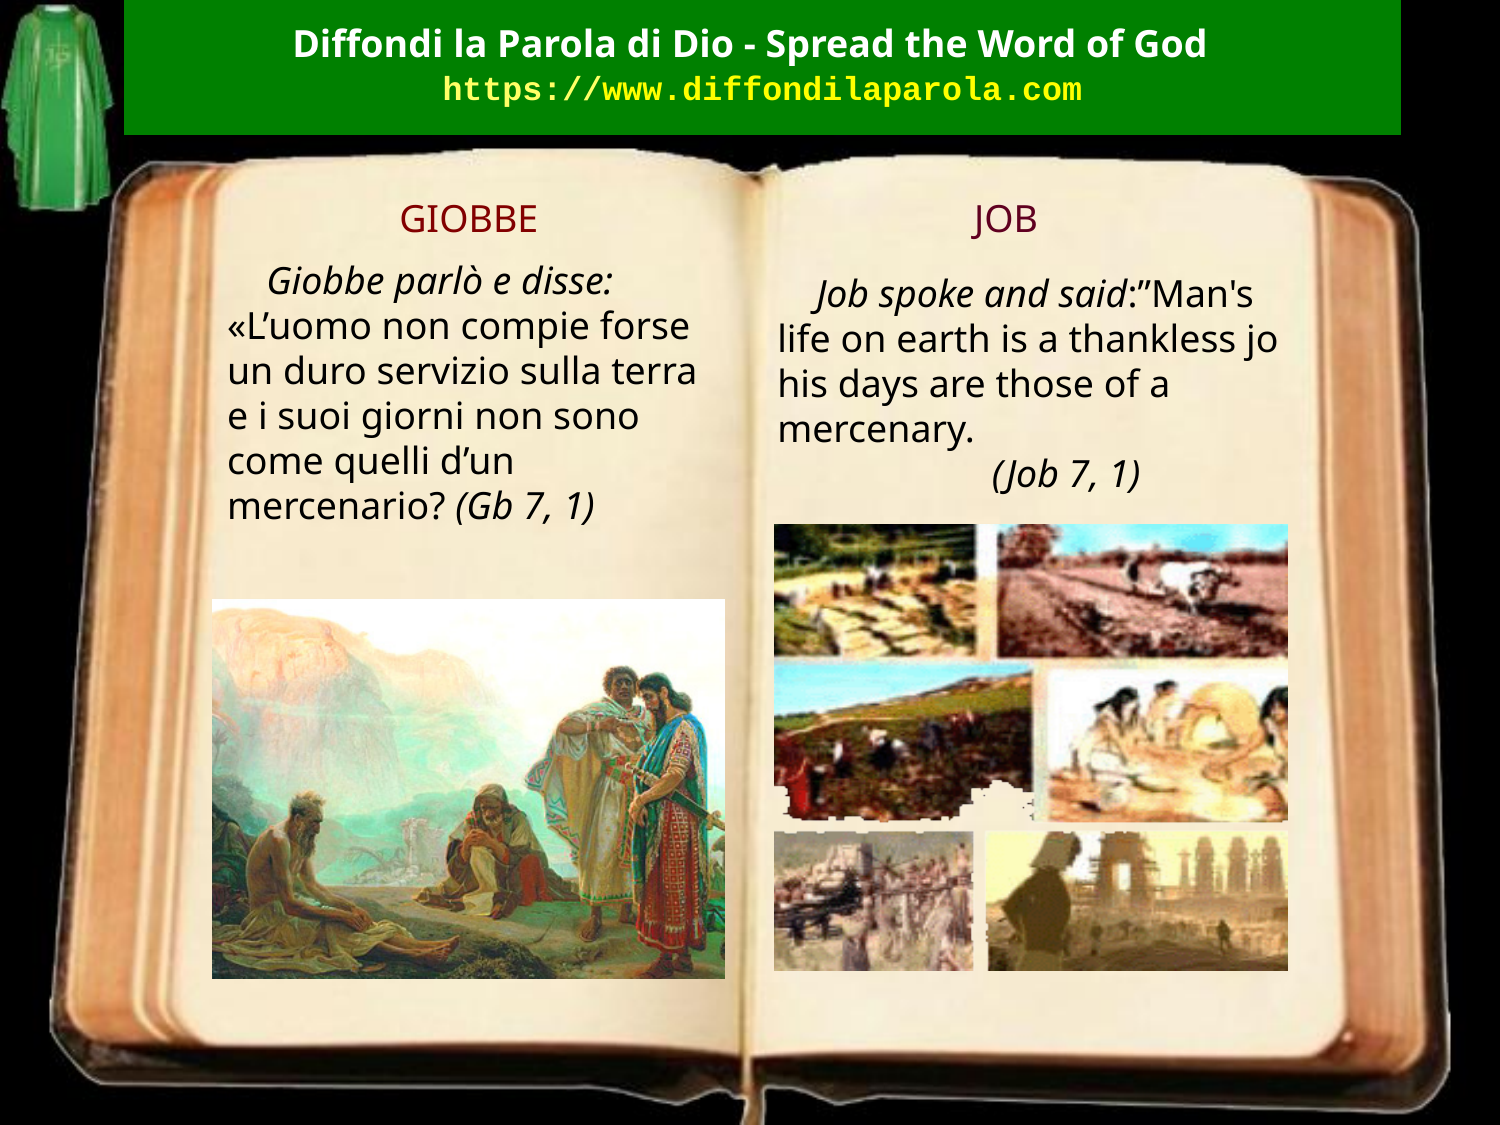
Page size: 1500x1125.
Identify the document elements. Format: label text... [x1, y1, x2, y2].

text_box GIOBBE [187, 187, 749, 248]
text_box Diffondi la Parola di Dio - Spread the Word of God https://www.diffondilaparola.com [124, 0, 1400, 135]
text_box Giobbe parlò e disse: «L’uomo non compie forse un duro servizio sulla terra e i suoi giorni non sono come quelli d’un mercenario? (Gb 7, 1) [212, 249, 738, 535]
text_box JOB [749, 187, 1263, 248]
picture [0, 0, 1500, 1125]
text_box Job spoke and said:”Man's life on earth is a thankless jo his days are those of a mercenary. (Job 7, 1) [762, 262, 1313, 503]
